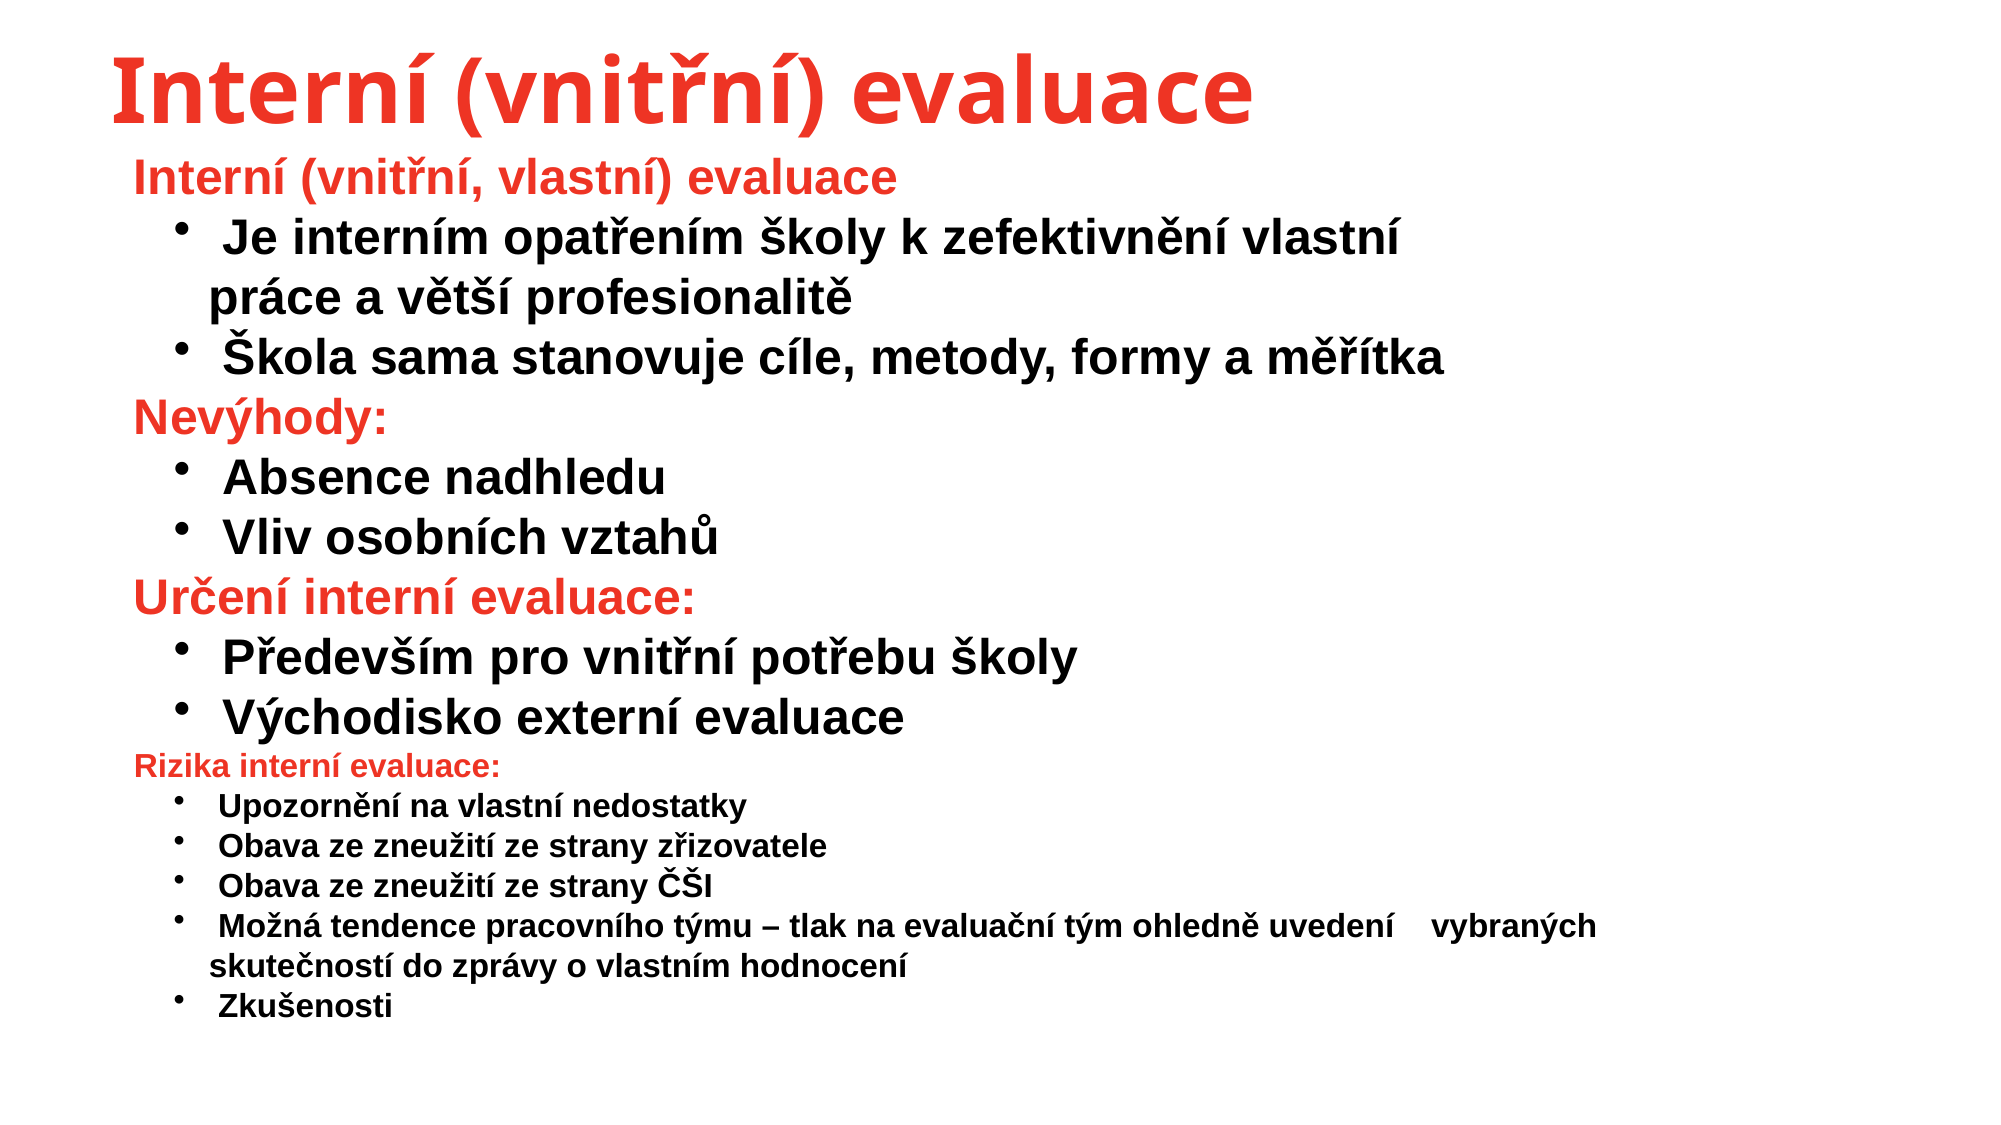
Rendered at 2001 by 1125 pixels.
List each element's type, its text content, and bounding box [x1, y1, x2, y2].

text_box Interní (vnitřní, vlastní) evaluace Je interním opatřením školy k zefektivnění vlastní práce a větší profesionalitě Škola sama stanovuje cíle, metody, formy a měřítka Nevýhody: Absence nadhledu Vliv osobních vztahů Určení interní evaluace: Především pro vnitřní potřebu školy Východisko externí evaluace Rizika interní evaluace: Upozornění na vlastní nedostatky Obava ze zneužití ze strany zřizovatele Obava ze zneužití ze strany ČŠI Možná tendence pracovního týmu – tlak na evaluační tým ohledně uvedení vybraných skutečností do zprávy o vlastním hodnocení Zkušenosti [119, 137, 1690, 1091]
title Interní (vnitřní) evaluace [96, 0, 1683, 188]
